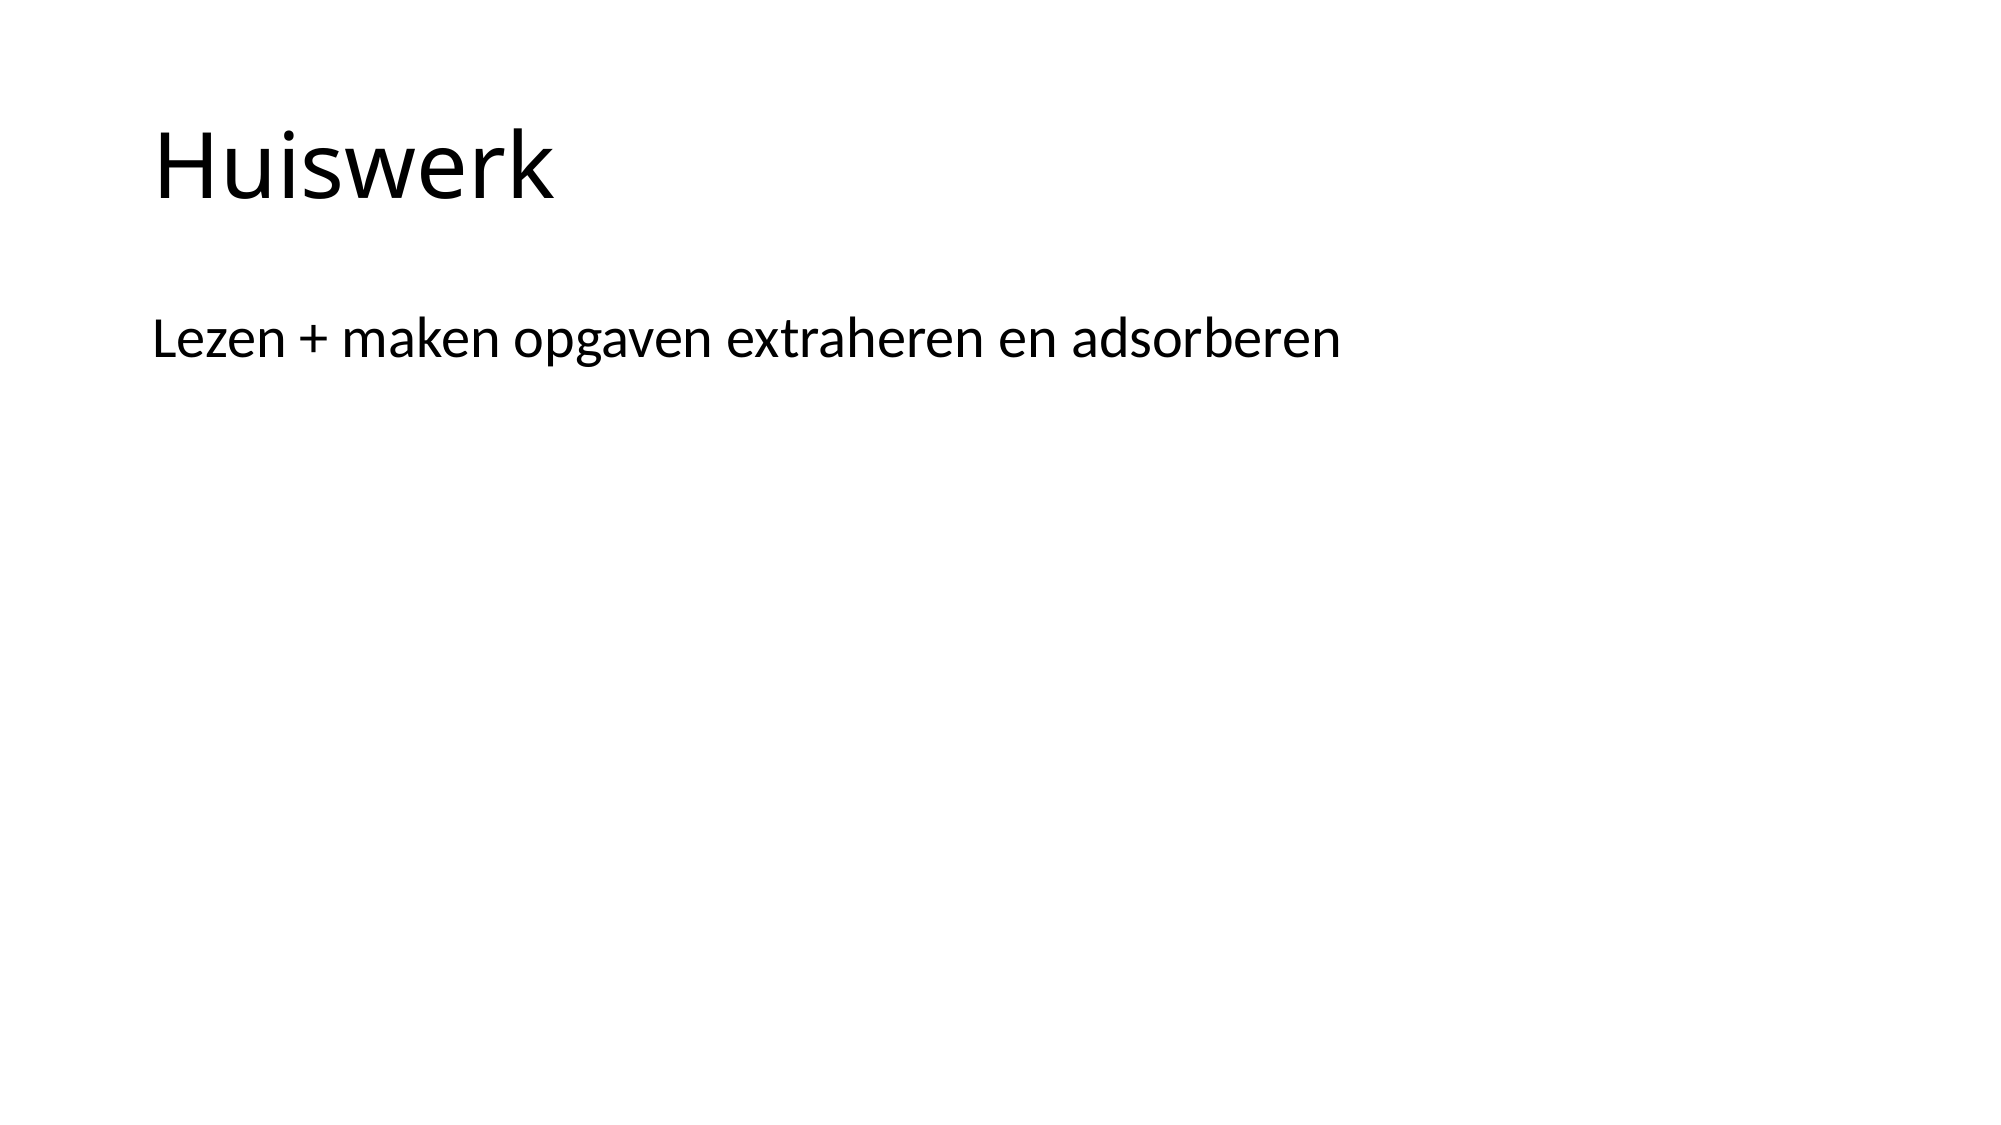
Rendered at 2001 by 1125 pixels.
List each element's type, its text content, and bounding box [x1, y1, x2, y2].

title Huiswerk [137, 59, 1863, 278]
list Lezen + maken opgaven extraheren en adsorberen [137, 299, 1863, 1014]
